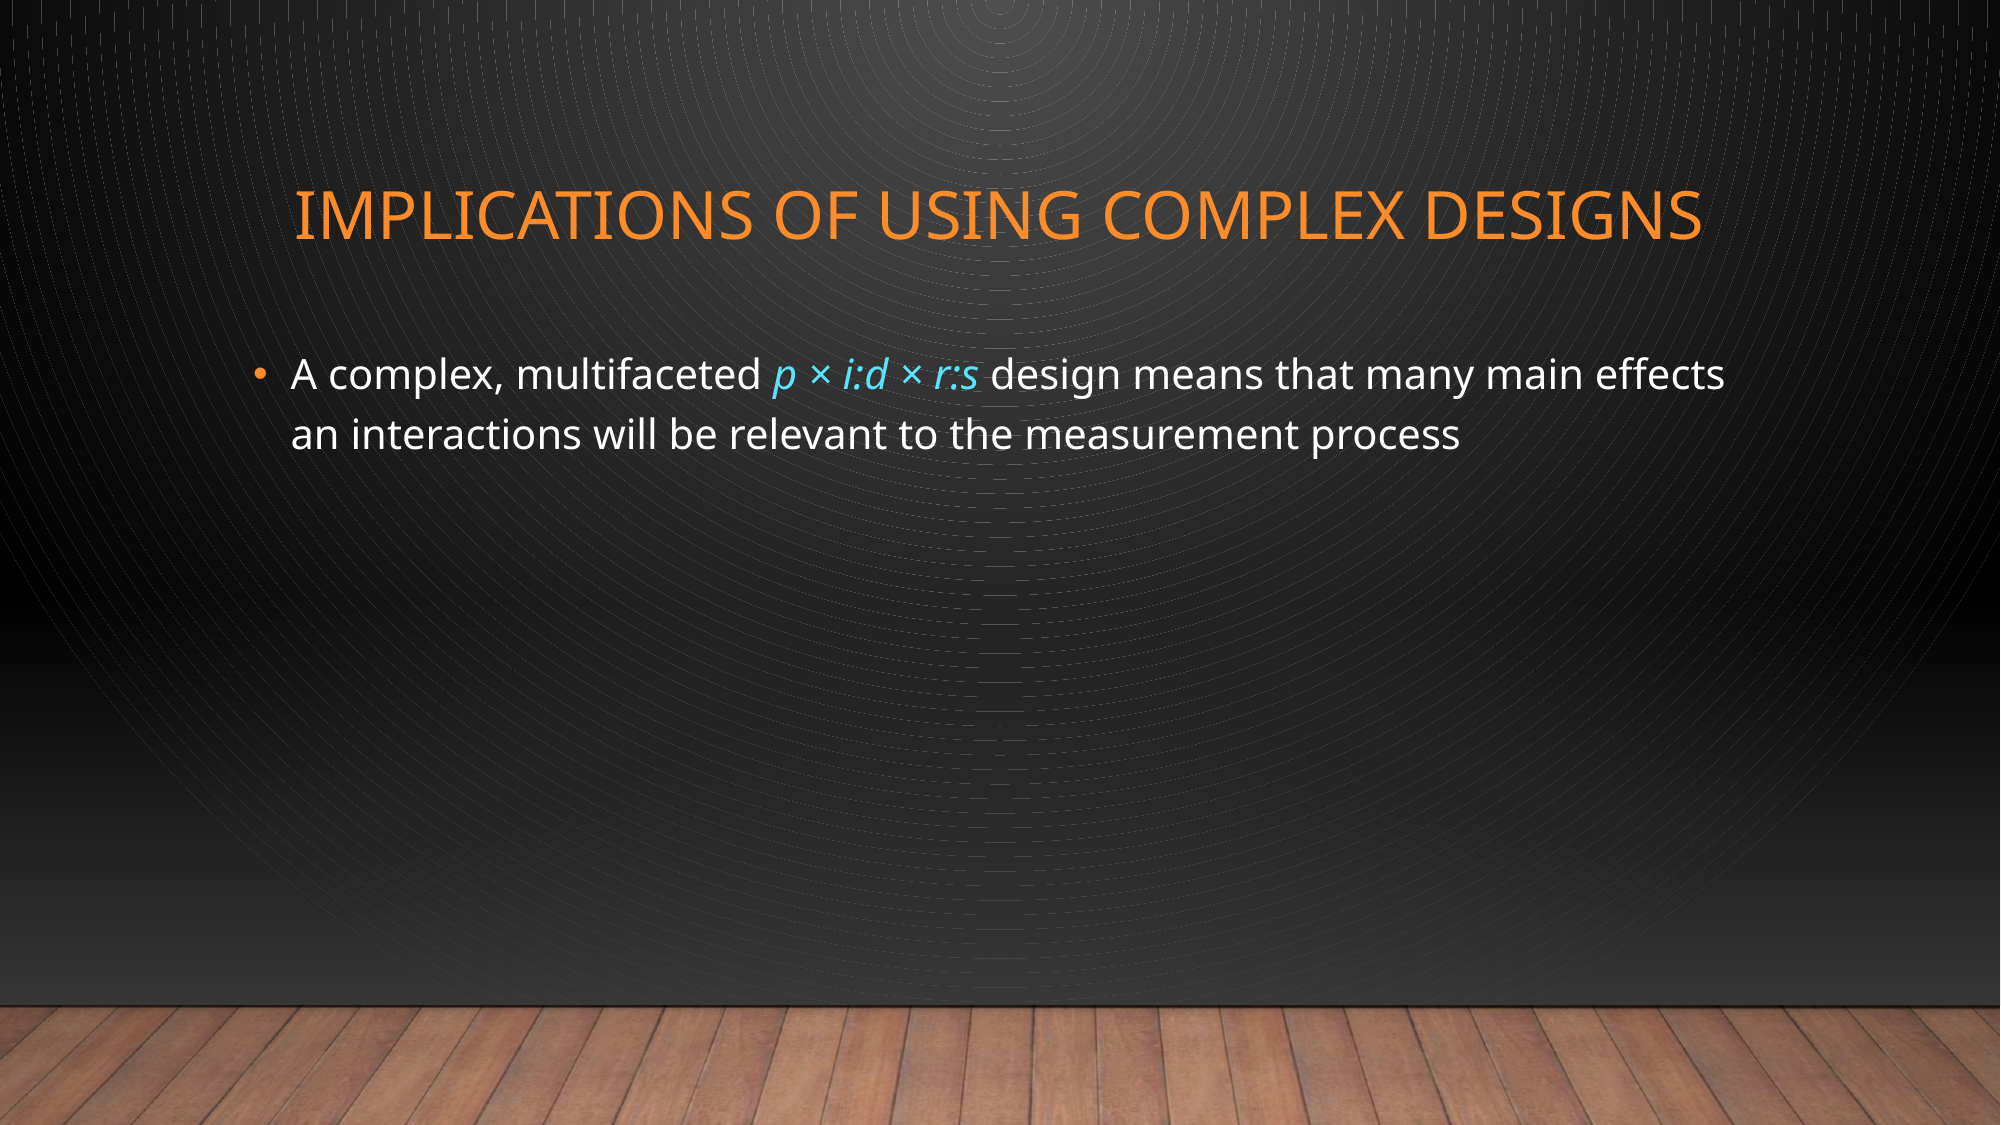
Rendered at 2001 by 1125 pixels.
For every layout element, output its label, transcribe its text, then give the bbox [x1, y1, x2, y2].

list A complex, multifaceted p × i:d × r:s design means that many main effects an interactions will be relevant to the measurement process [238, 330, 1763, 897]
title Implications of using complex designs [238, 131, 1763, 305]
picture [0, 1005, 2000, 1125]
